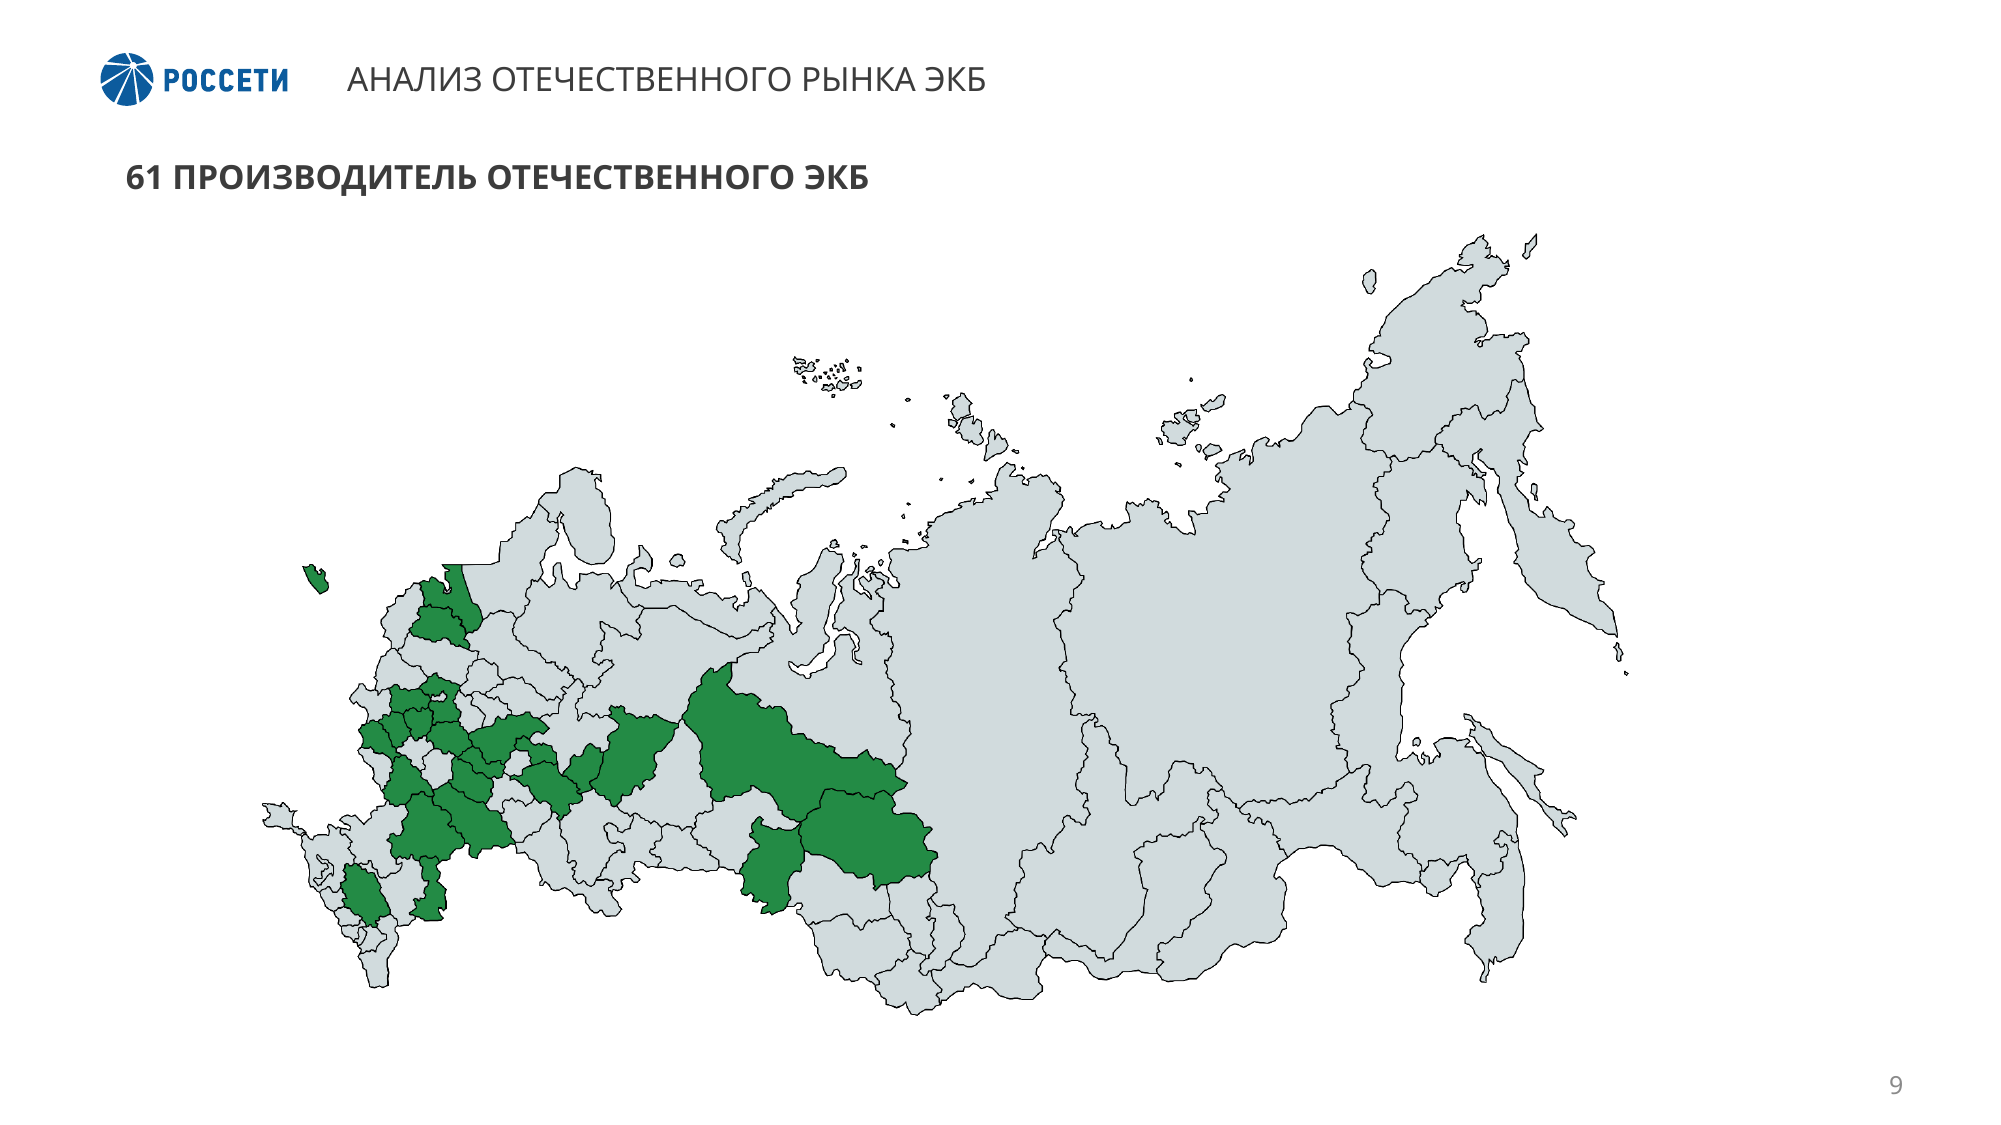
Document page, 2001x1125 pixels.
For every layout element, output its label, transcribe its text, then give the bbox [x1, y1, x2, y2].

text_box 61 производитель отечественного ЭКБ [125, 160, 1683, 232]
title Анализ отечественного рынка ЭКБ [347, 62, 1904, 133]
picture [255, 231, 1650, 1023]
